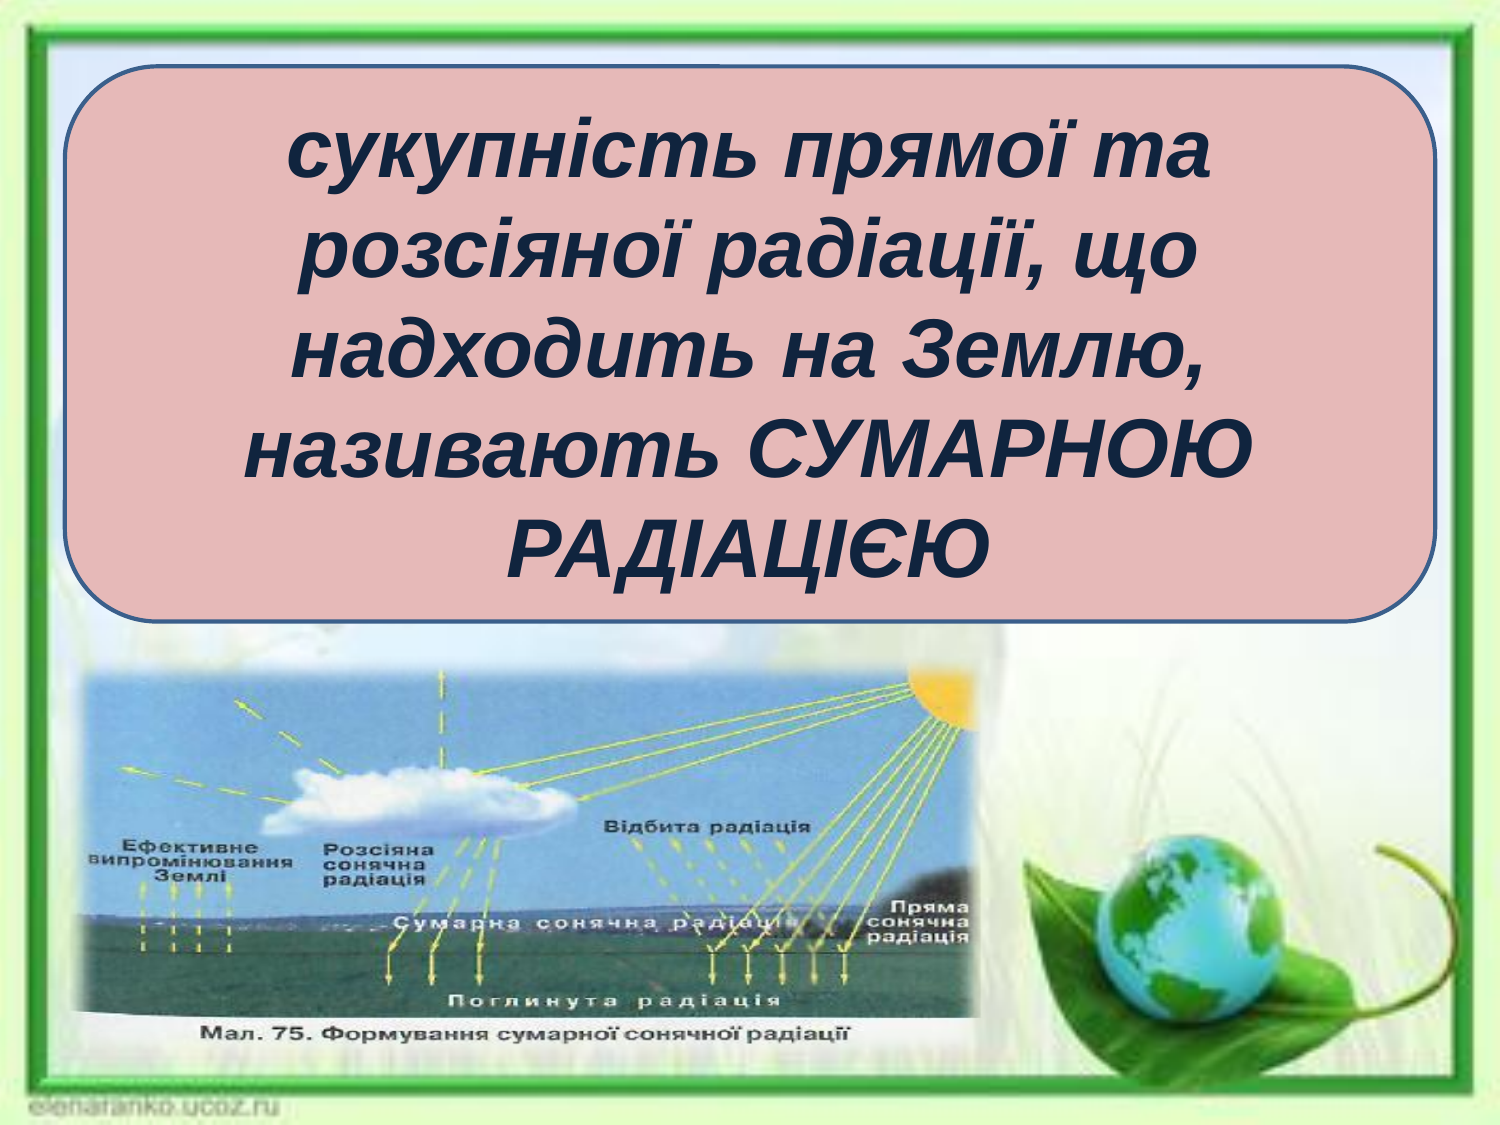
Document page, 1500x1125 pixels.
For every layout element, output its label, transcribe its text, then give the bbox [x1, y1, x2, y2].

text_box сукупність прямої та розсіяної радіації, що надходить на Землю, називають СУМАРНОЮ РАДІАЦІЄЮ [62, 64, 1438, 624]
picture [0, 0, 1500, 1125]
